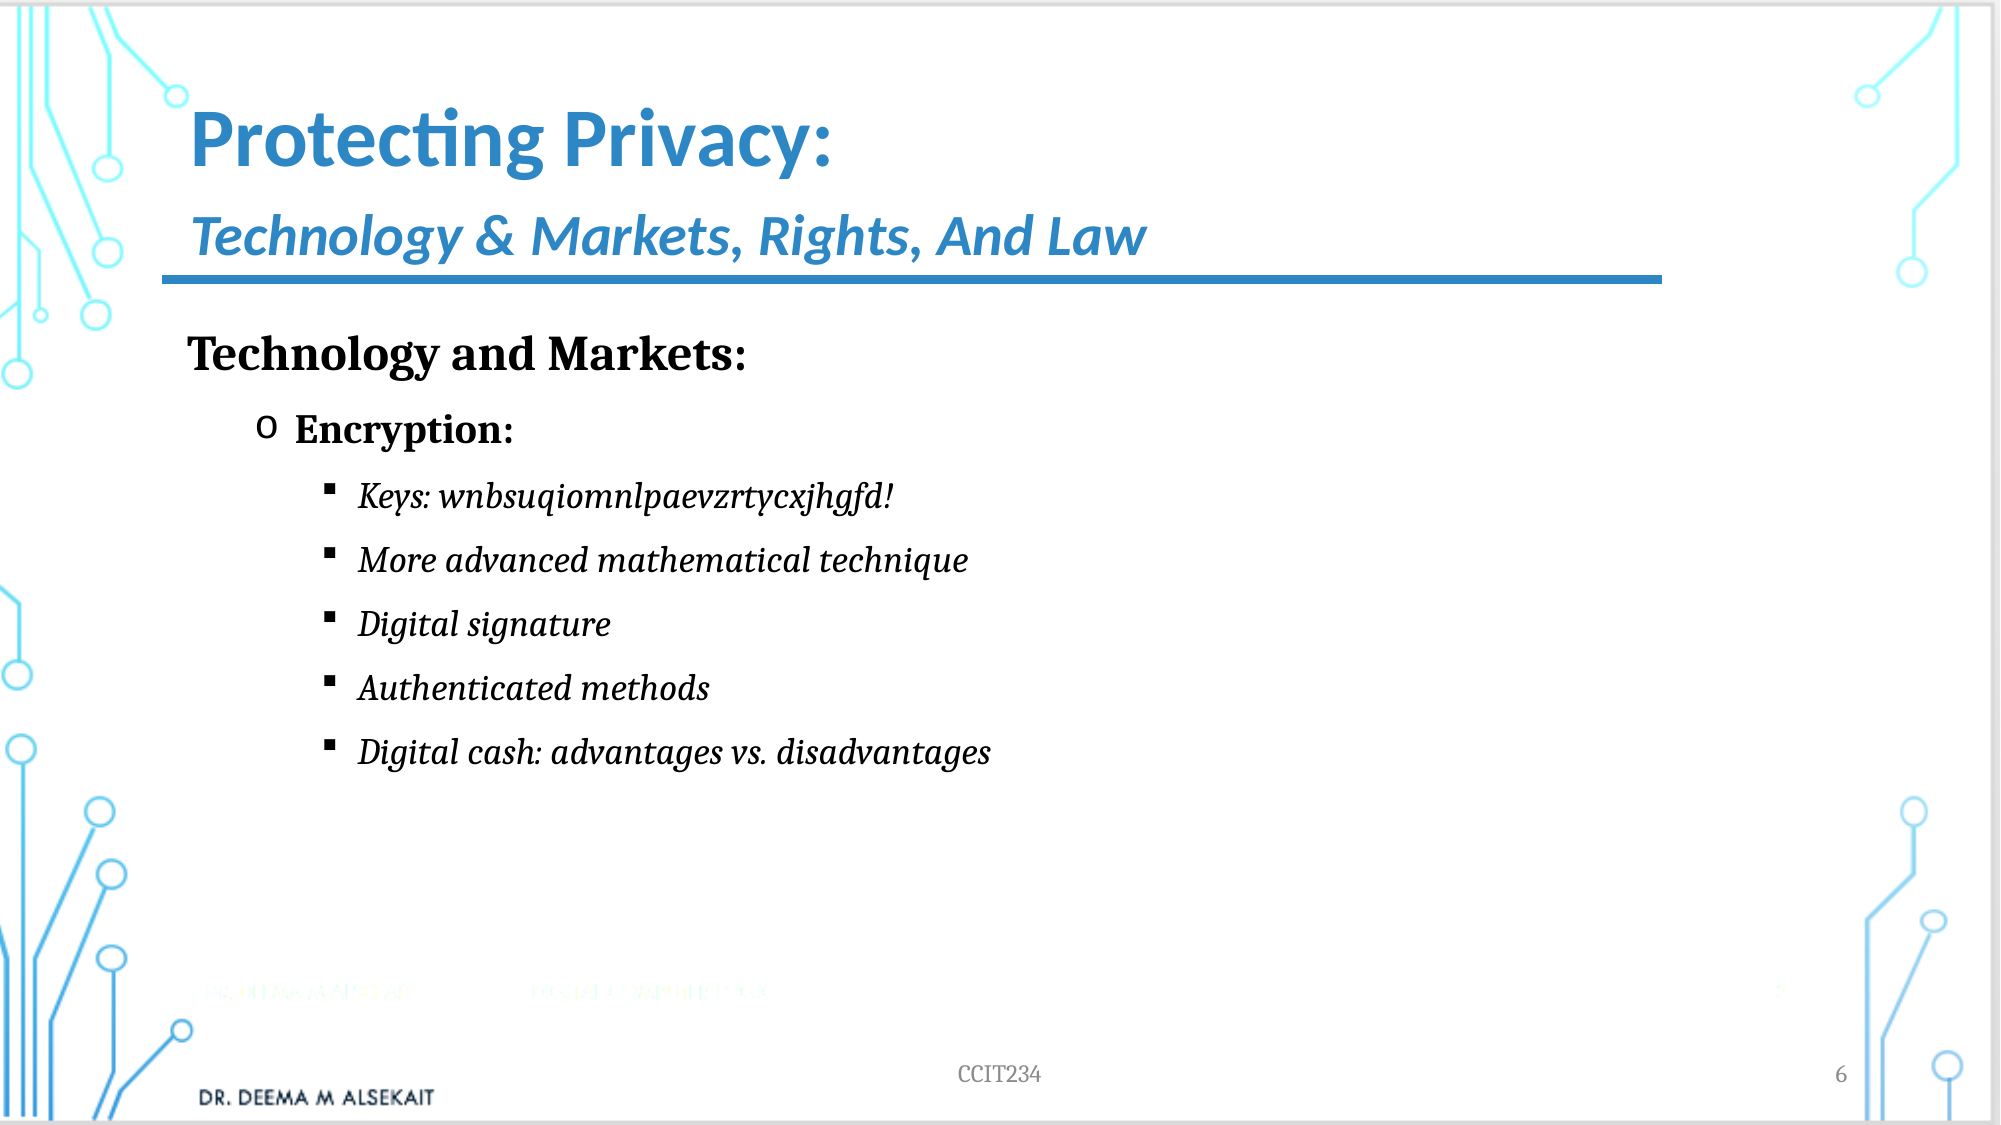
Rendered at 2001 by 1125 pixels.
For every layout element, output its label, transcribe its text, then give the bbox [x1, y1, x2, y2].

footer CCIT234 [662, 1042, 1338, 1103]
picture [0, 0, 2001, 1125]
slide_number 6 [1412, 1042, 1863, 1103]
text_box Protecting Privacy: Technology & Markets, Rights, And Law [184, 15, 1662, 274]
list Technology and Markets: Encryption: Keys: wnbsuqiomnlpaevzrtycxjhgfd! More advanced mathematical technique Digital signature Authenticated methods Digital cash: advantages vs. disadvantages [163, 302, 1822, 899]
